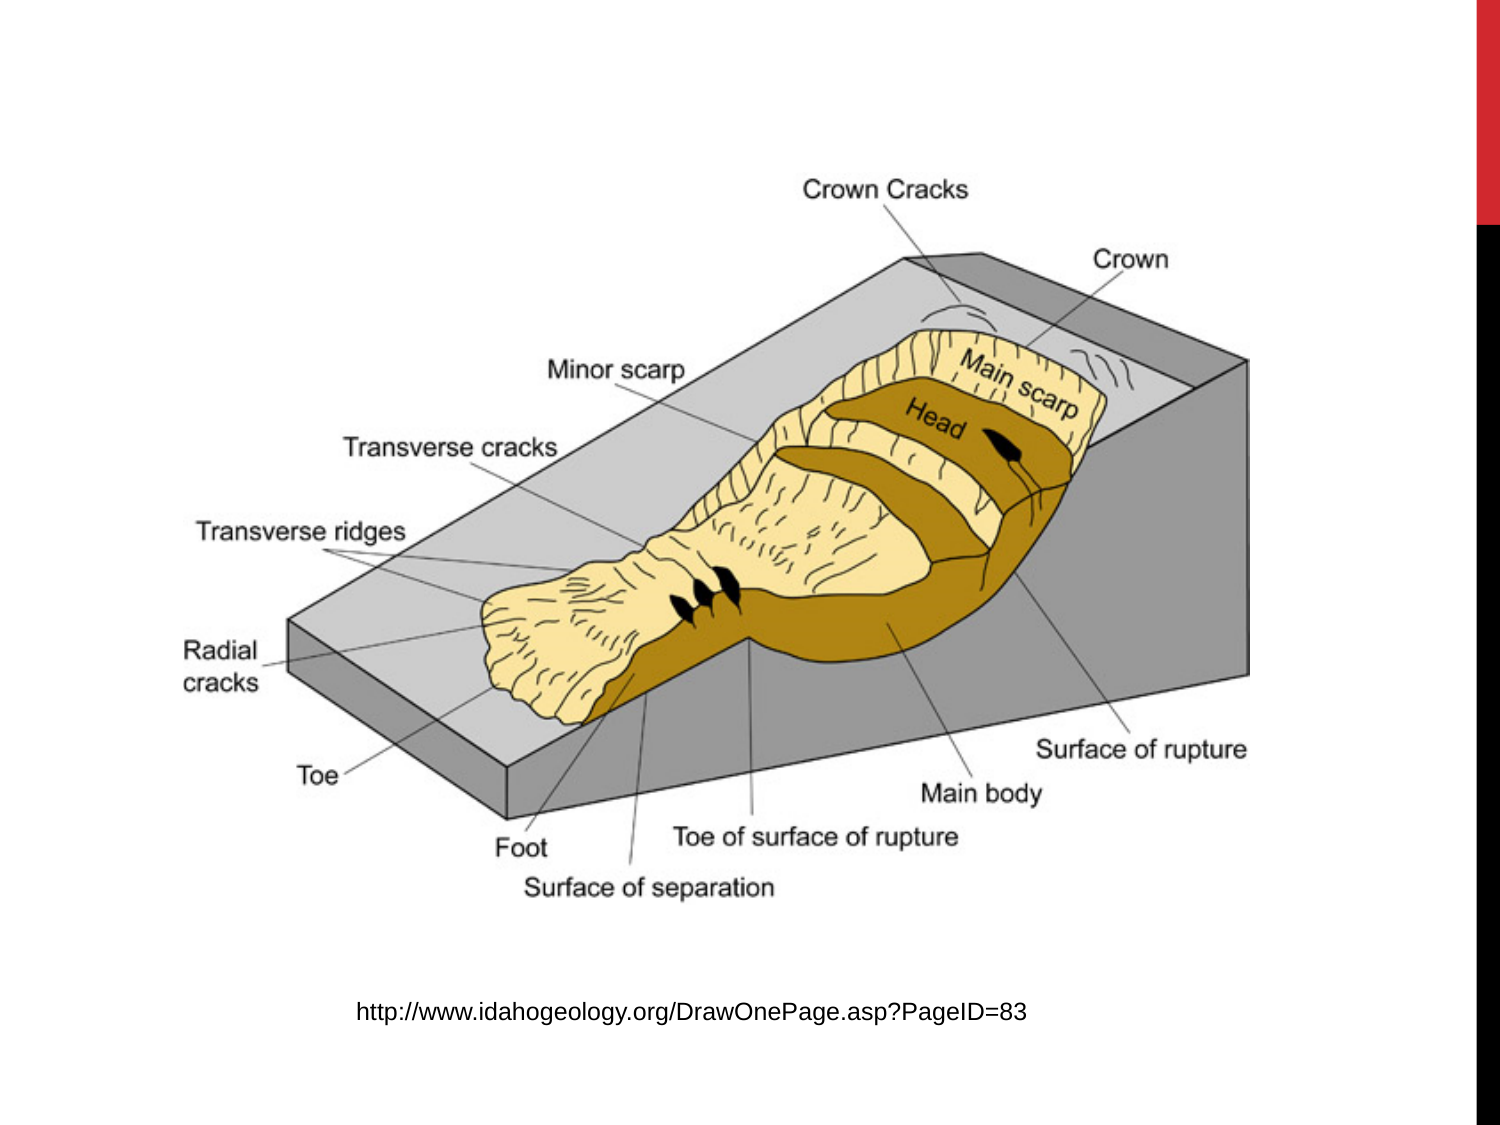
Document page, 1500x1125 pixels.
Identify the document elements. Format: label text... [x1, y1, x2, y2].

text_box http://www.idahogeology.org/DrawOnePage.asp?PageID=83 [341, 987, 1092, 1033]
picture [182, 172, 1250, 906]
